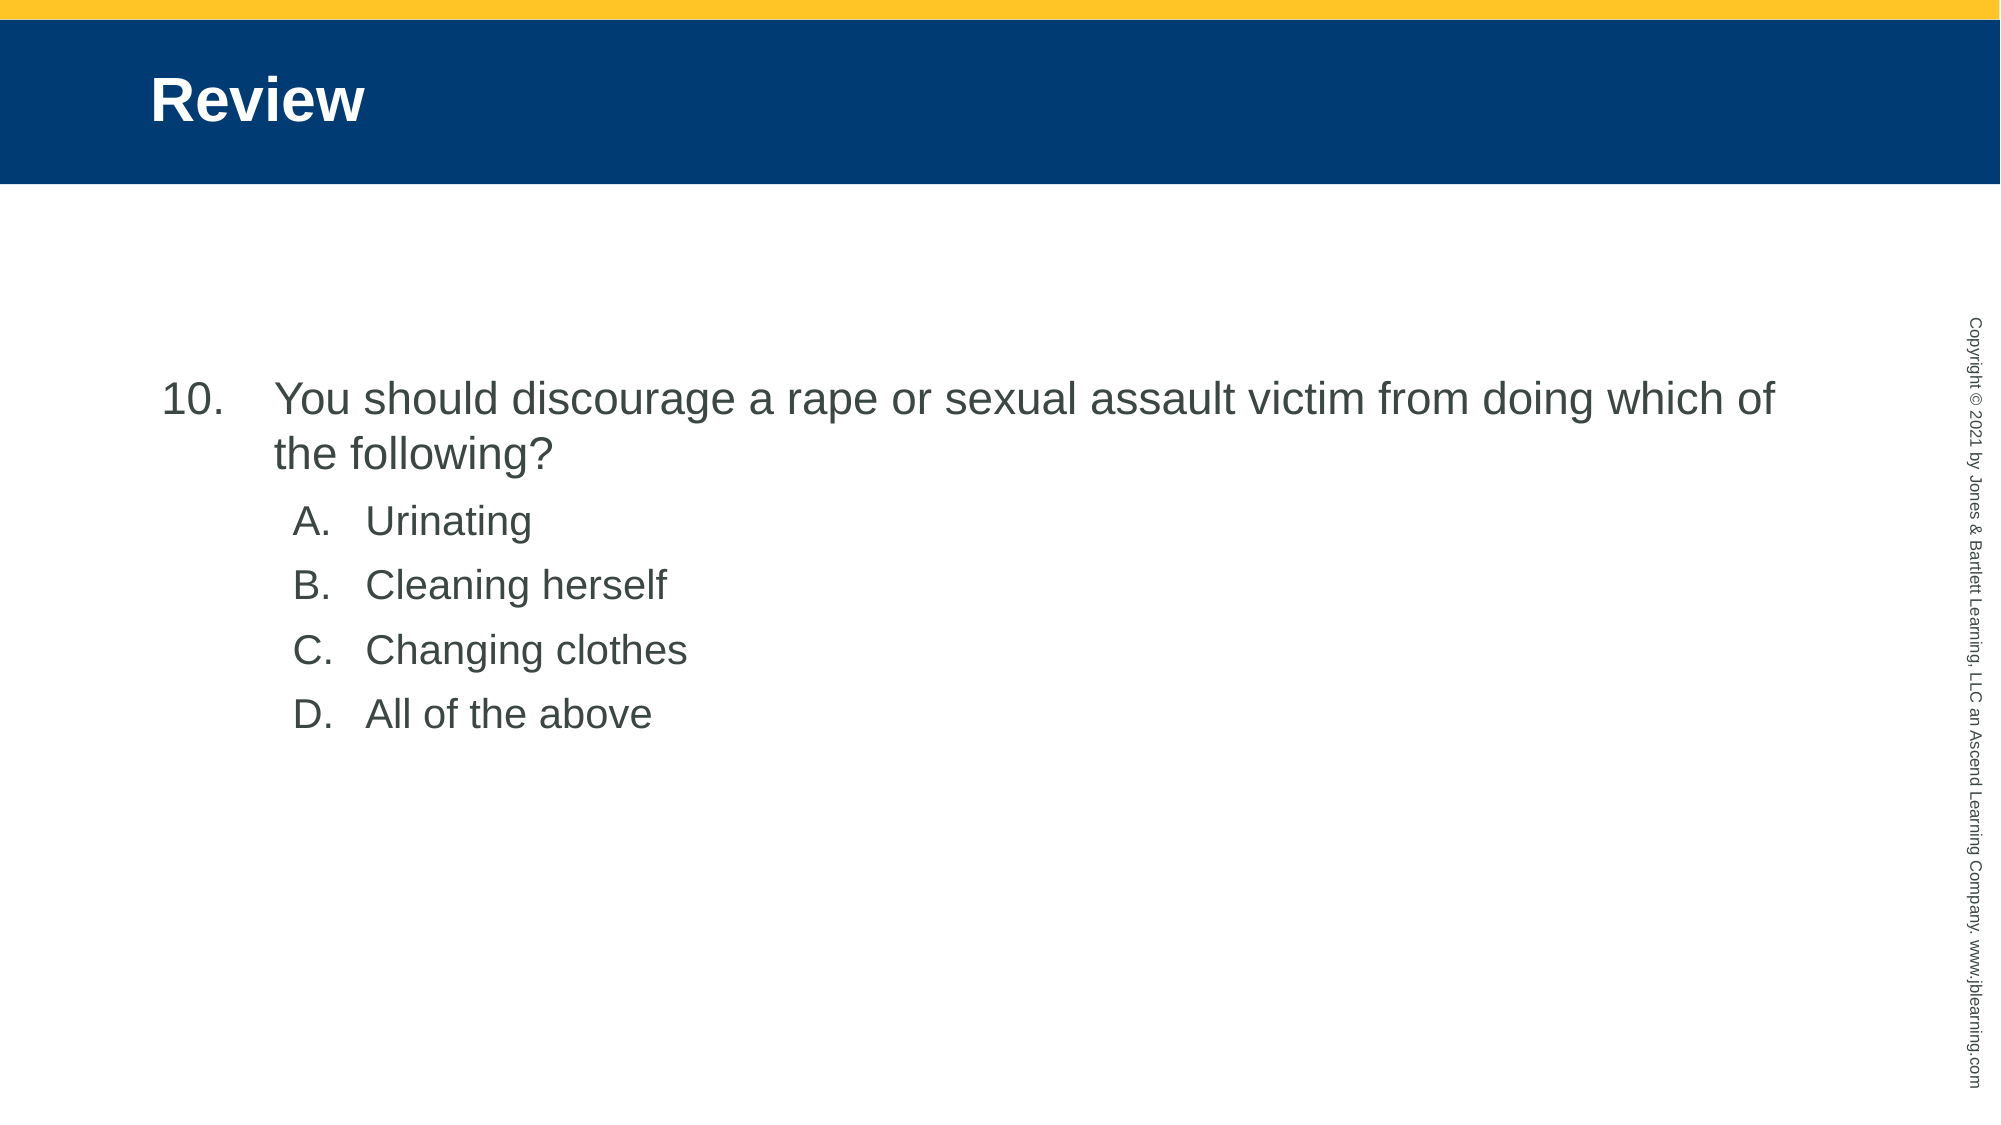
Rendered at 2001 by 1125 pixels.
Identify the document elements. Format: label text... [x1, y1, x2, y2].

title Review [0, 19, 2000, 185]
list You should discourage a rape or sexual assault victim from doing which of the following? Urinating Cleaning herself Changing clothes All of the above [146, 361, 1859, 1016]
